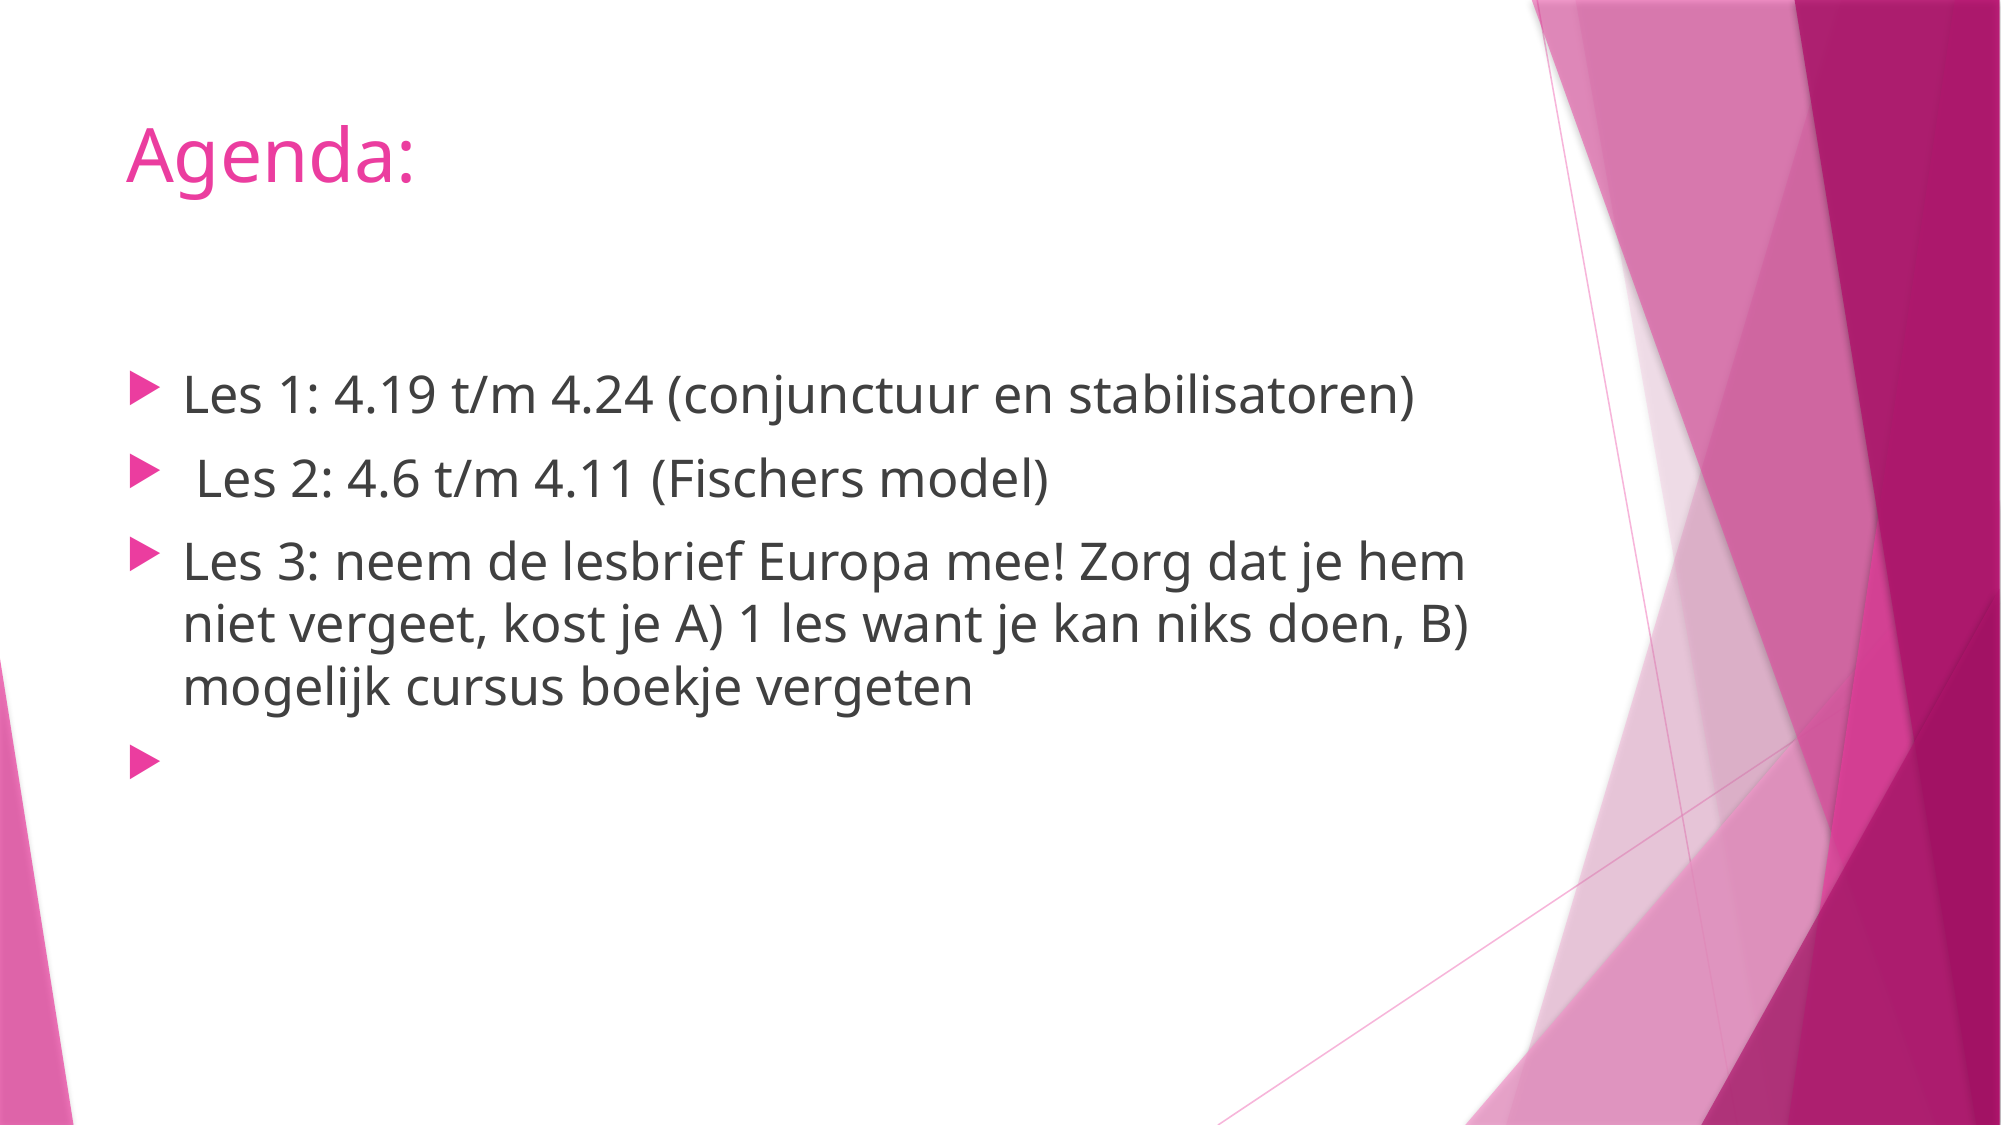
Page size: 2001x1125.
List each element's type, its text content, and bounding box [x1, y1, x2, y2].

list Les 1: 4.19 t/m 4.24 (conjunctuur en stabilisatoren) Les 2: 4.6 t/m 4.11 (Fischers model) Les 3: neem de lesbrief Europa mee! Zorg dat je hem niet vergeet, kost je A) 1 les want je kan niks doen, B) mogelijk cursus boekje vergeten [111, 354, 1522, 992]
title Agenda: [111, 99, 1522, 317]
